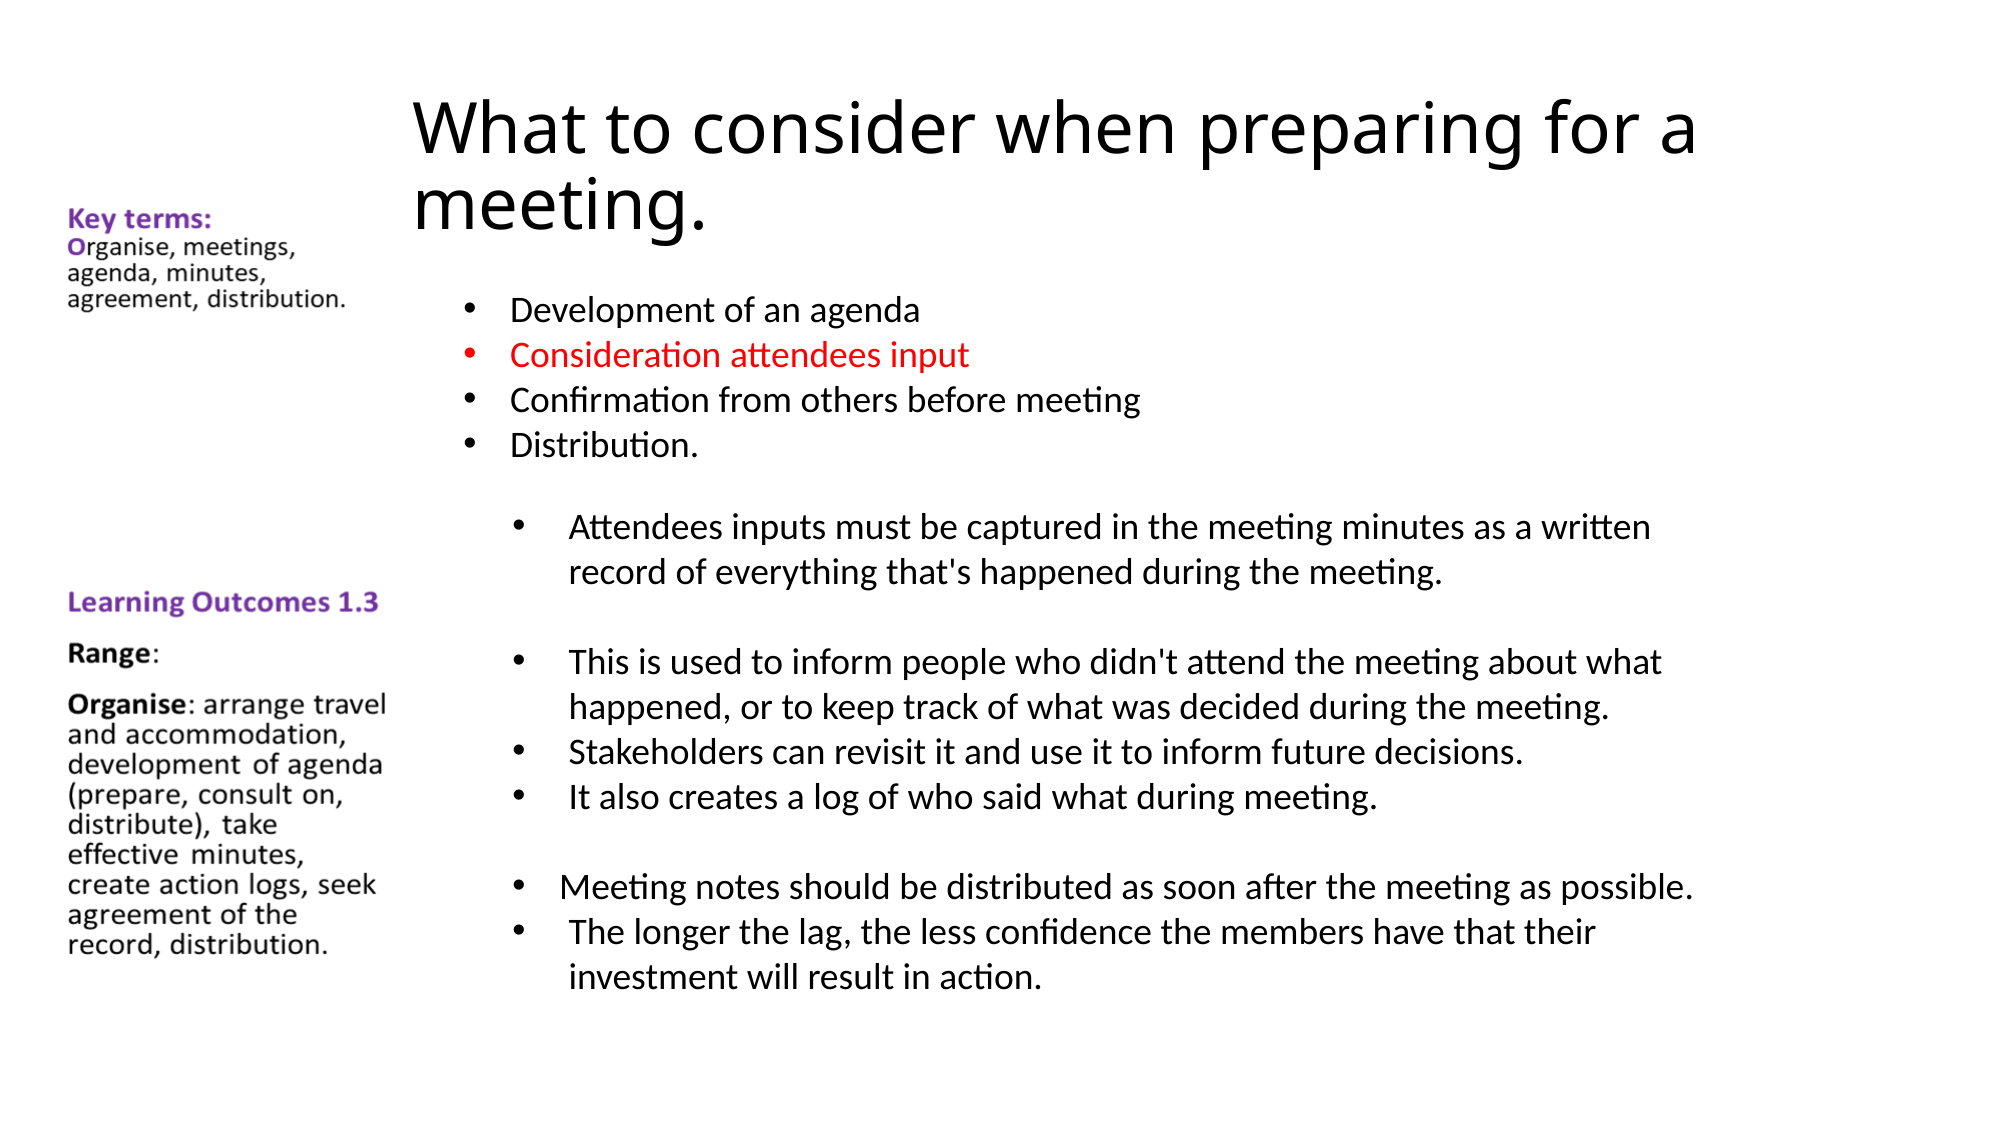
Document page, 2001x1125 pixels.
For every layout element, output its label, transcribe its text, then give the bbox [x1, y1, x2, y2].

text_box Attendees inputs must be captured in the meeting minutes as a written record of everything that's happened during the meeting. This is used to inform people who didn't attend the meeting about what happened, or to keep track of what was decided during the meeting. Stakeholders can revisit it and use it to inform future decisions. It also creates a log of who said what during meeting. Meeting notes should be distributed as soon after the meeting as possible. The longer the lag, the less confidence the members have that their investment will result in action. [497, 494, 1763, 1005]
title What to consider when preparing for a meeting. [397, 59, 1863, 278]
picture [47, 96, 415, 1028]
text_box Development of an agenda Consideration attendees input Confirmation from others before meeting Distribution. [448, 277, 1933, 472]
